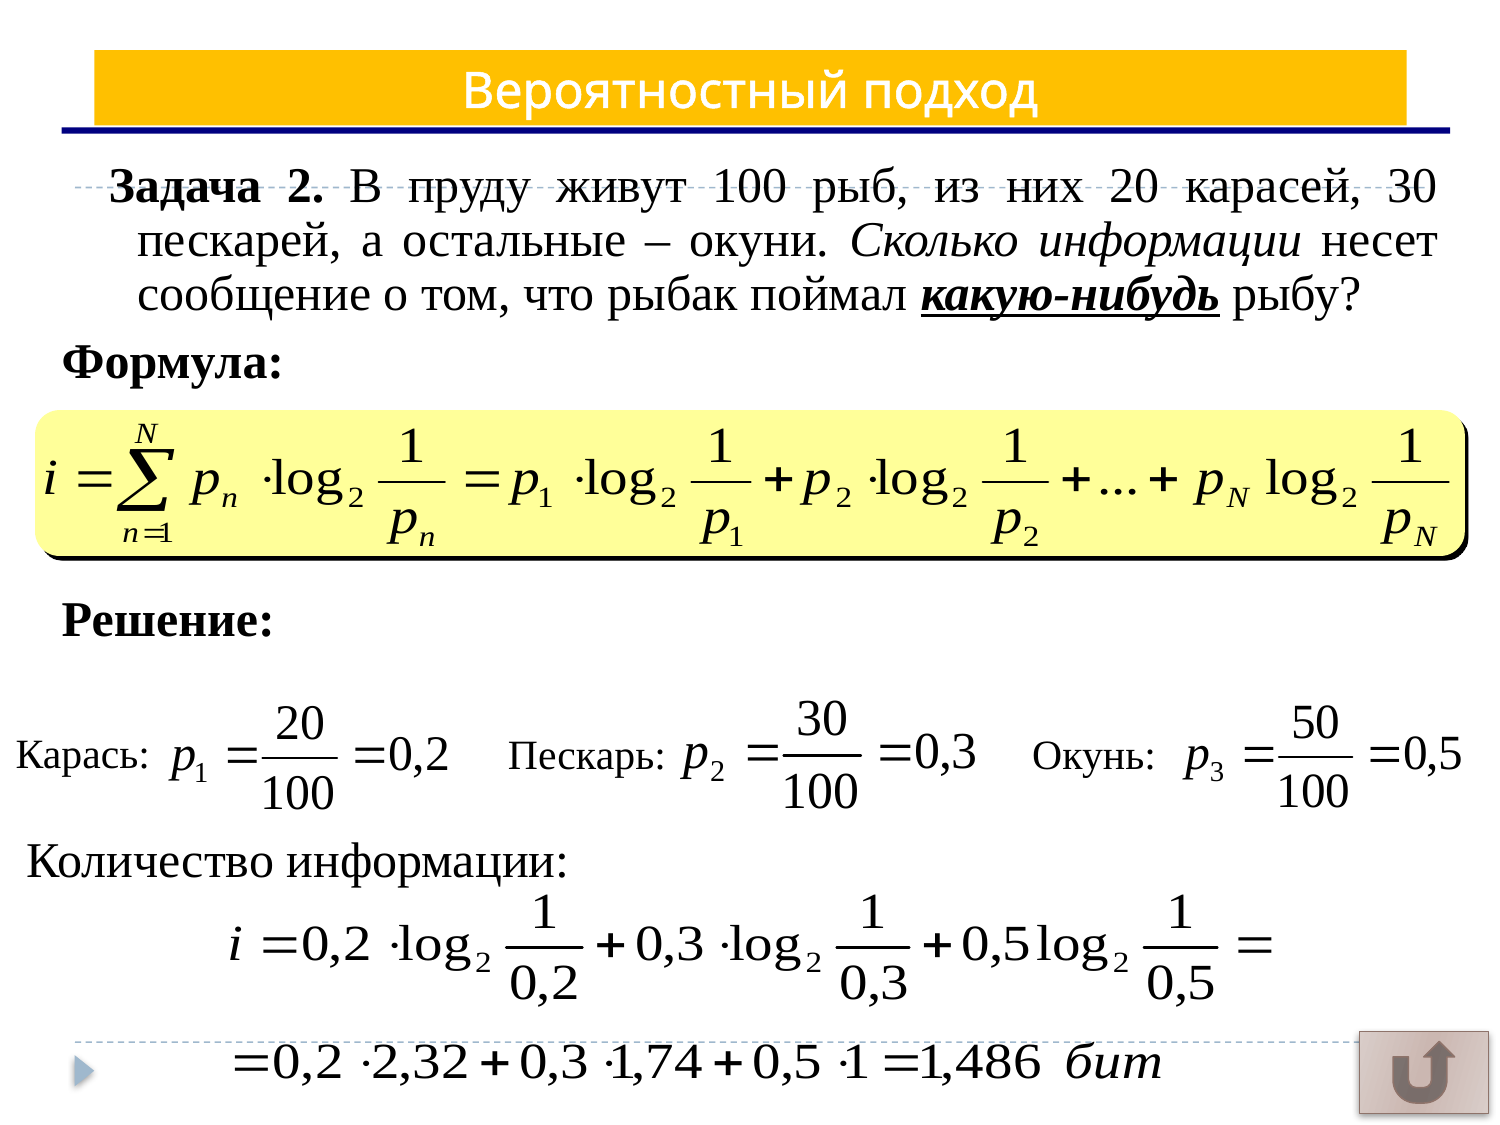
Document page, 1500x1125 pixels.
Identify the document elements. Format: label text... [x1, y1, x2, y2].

text_box [1359, 1031, 1489, 1114]
text_box Вероятностный подход [94, 50, 1407, 126]
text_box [157, 691, 458, 821]
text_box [1171, 691, 1472, 819]
text_box Пескарь: [493, 720, 662, 785]
text_box Количество информации: [11, 820, 1395, 895]
text_box Задача 2. В пруду живут 100 рыб, из них 20 карасей, 30 пескарей, а остальные – окуни. Сколько информации несет сообщение о том, что рыбак поймал какую-нибудь рыбу? [93, 152, 1454, 390]
text_box Решение: [46, 585, 370, 657]
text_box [668, 686, 985, 821]
text_box Карась: [0, 719, 151, 785]
text_box Формула: [46, 328, 370, 399]
text_box Окунь: [1017, 720, 1165, 785]
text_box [34, 409, 1461, 558]
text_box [220, 878, 1275, 1099]
